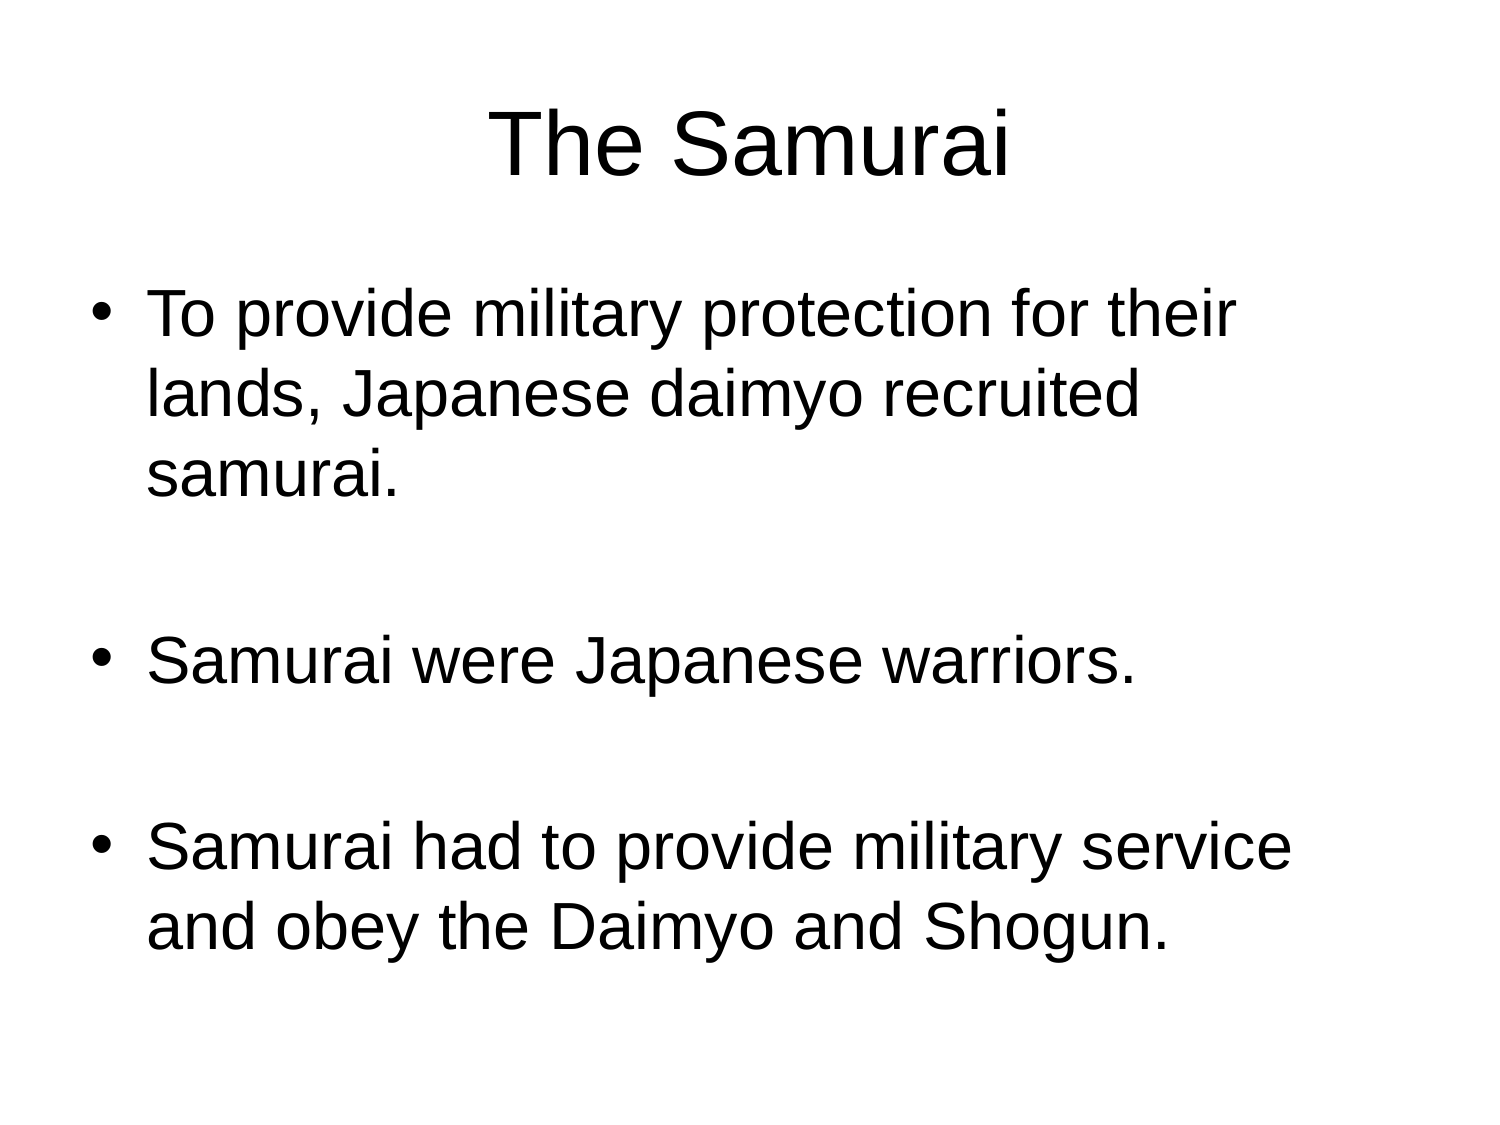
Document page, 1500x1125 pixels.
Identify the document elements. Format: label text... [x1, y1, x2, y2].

list To provide military protection for their lands, Japanese daimyo recruited samurai. Samurai were Japanese warriors. Samurai had to provide military service and obey the Daimyo and Shogun. [75, 262, 1425, 1005]
title The Samurai [75, 45, 1425, 233]
